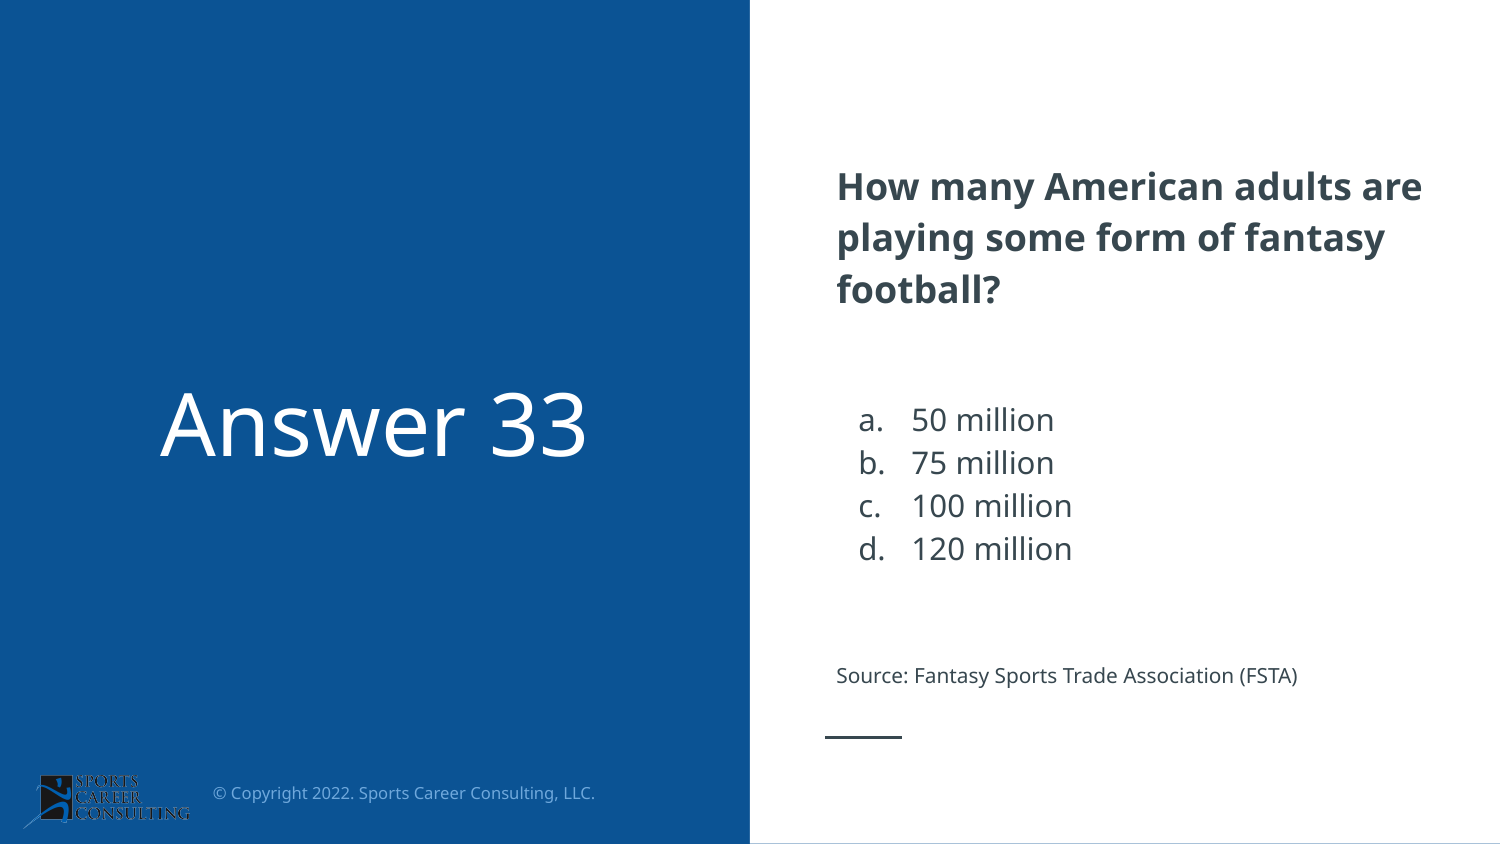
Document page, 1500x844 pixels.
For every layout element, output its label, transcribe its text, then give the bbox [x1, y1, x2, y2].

list How many American adults are playing some form of fantasy football? 50 million 75 million 100 million 120 million Source: Fantasy Sports Trade Association (FSTA) [821, 118, 1486, 725]
text_box © Copyright 2022. Sports Career Consulting, LLC. [197, 767, 750, 838]
picture [22, 774, 190, 829]
title Answer 33 [43, 298, 708, 546]
